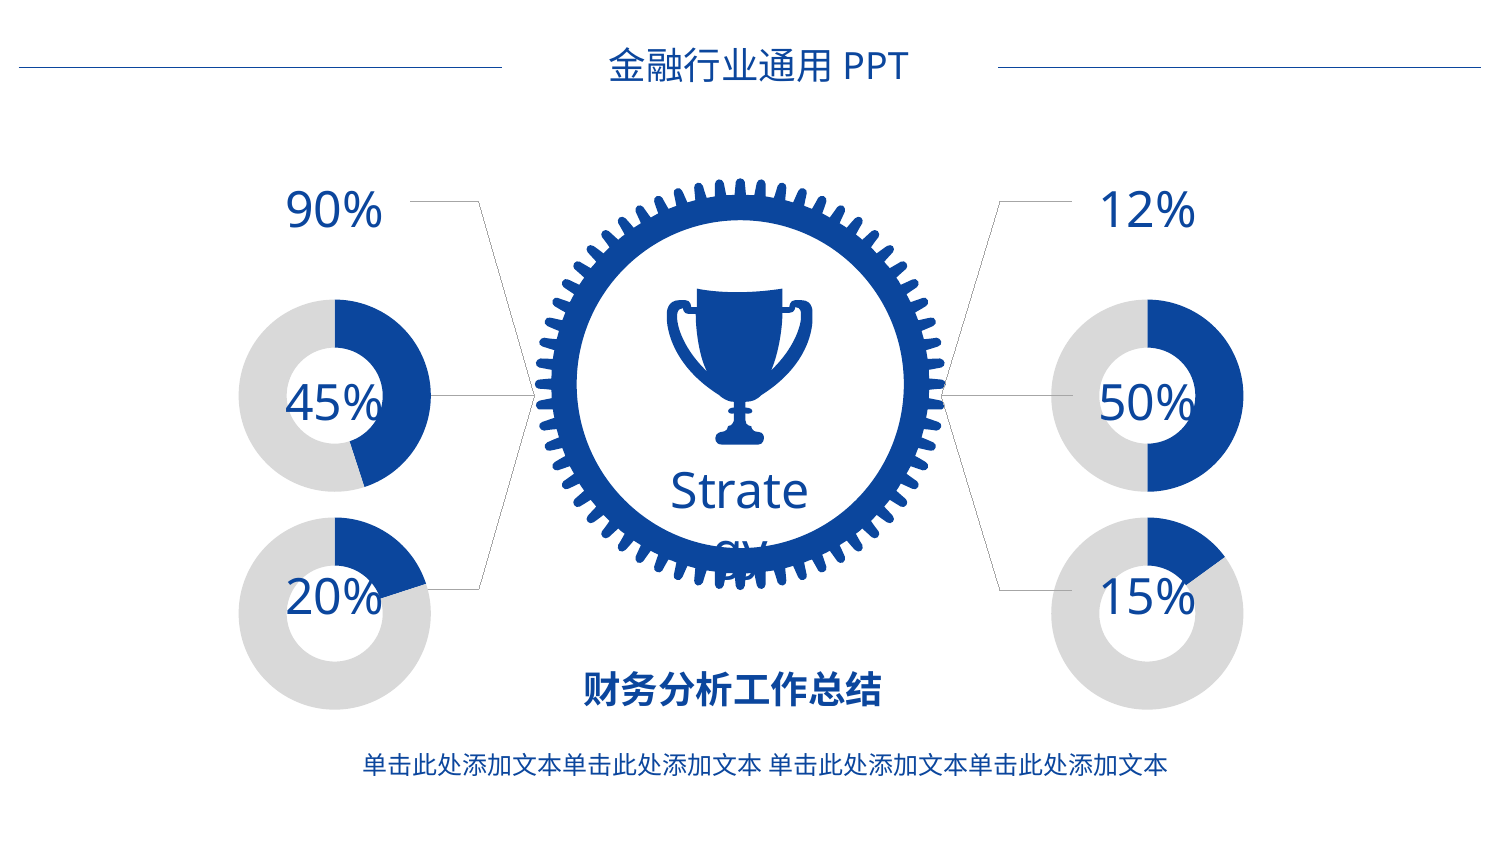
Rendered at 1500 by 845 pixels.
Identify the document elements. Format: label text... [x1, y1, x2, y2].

text_box [539, 178, 935, 563]
text_box 12% [1090, 173, 1205, 242]
text_box [735, 583, 746, 591]
text_box [756, 583, 766, 589]
text_box 单击此处添加文本单击此处添加文本 单击此处添加文本单击此处添加文本 [266, 734, 1265, 785]
text_box 90% [277, 173, 392, 242]
text_box 财务分析工作总结 [513, 658, 953, 718]
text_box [941, 201, 1073, 591]
text_box [666, 288, 813, 445]
text_box [714, 583, 725, 589]
chart [234, 270, 436, 739]
chart [1047, 270, 1248, 739]
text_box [409, 201, 535, 591]
text_box Strategy [656, 455, 824, 583]
text_box 金融行业通用PPT [483, 34, 1034, 95]
